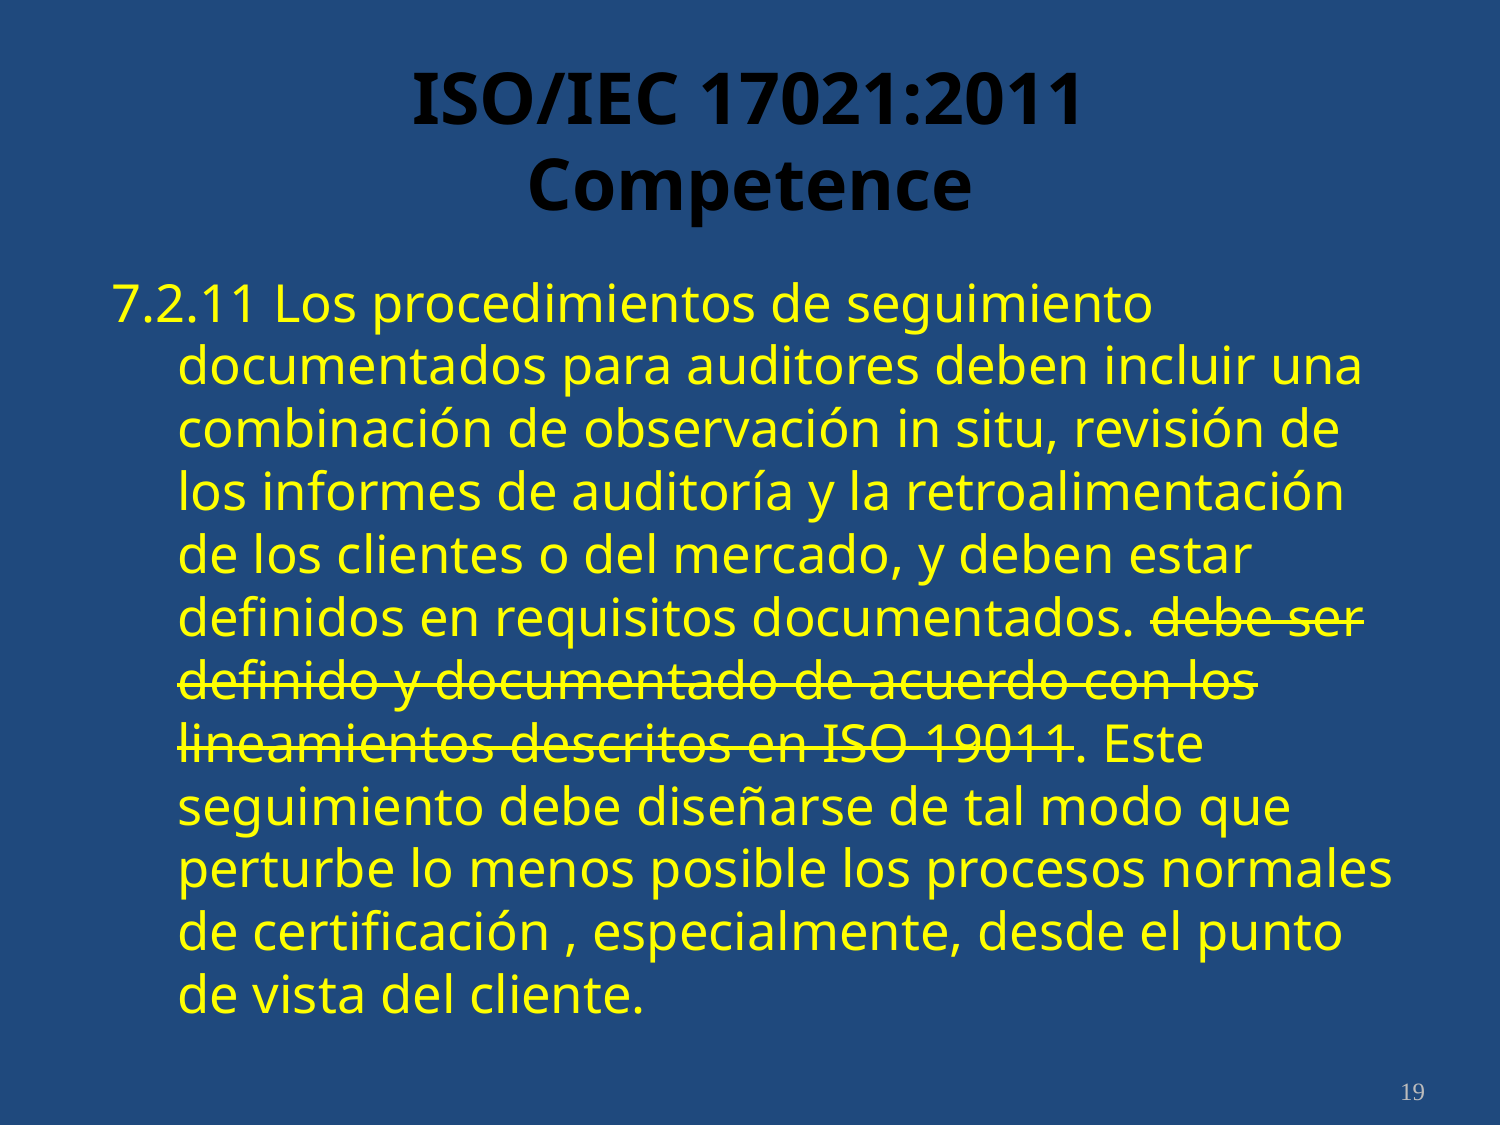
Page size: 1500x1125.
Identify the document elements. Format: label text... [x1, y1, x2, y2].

title ISO/IEC 17021:2011 Competence [75, 45, 1425, 233]
slide_number 19 [1299, 1052, 1425, 1113]
list 7.2.11 Los procedimientos de seguimiento documentados para auditores deben incluir una combinación de observación in situ, revisión de los informes de auditoría y la retroalimentación de los clientes o del mercado, y deben estar definidos en requisitos documentados. debe ser definido y documentado de acuerdo con los lineamientos descritos en ISO 19011. Este seguimiento debe diseñarse de tal modo que perturbe lo menos posible los procesos normales de certificación , especialmente, desde el punto de vista del cliente. [75, 262, 1425, 1035]
